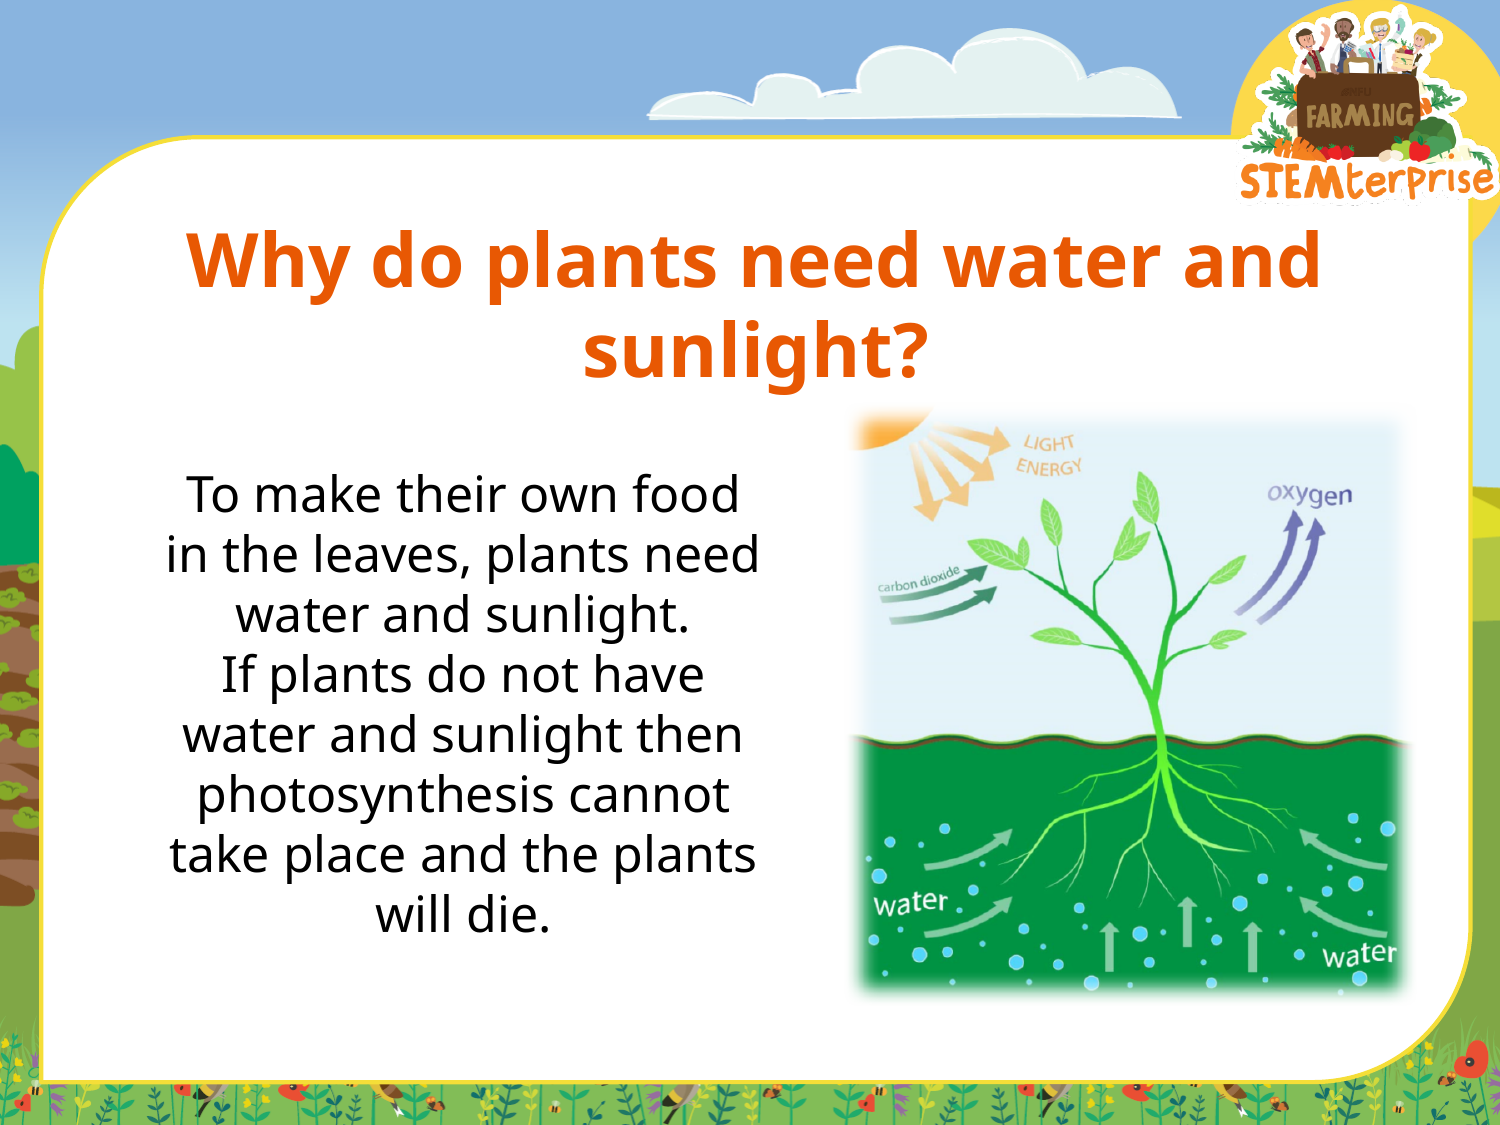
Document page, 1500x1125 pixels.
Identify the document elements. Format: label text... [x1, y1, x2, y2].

picture [0, 0, 1500, 1125]
text_box [123, 264, 1388, 460]
text_box Why do plants need water and sunlight? [41, 205, 1471, 401]
text_box To make their own food in the leaves, plants need water and sunlight. If plants do not have water and sunlight then photosynthesis cannot take place and the plants will die. [147, 454, 780, 950]
text_box [66, 135, 1228, 205]
text_box [39, 214, 1473, 1085]
